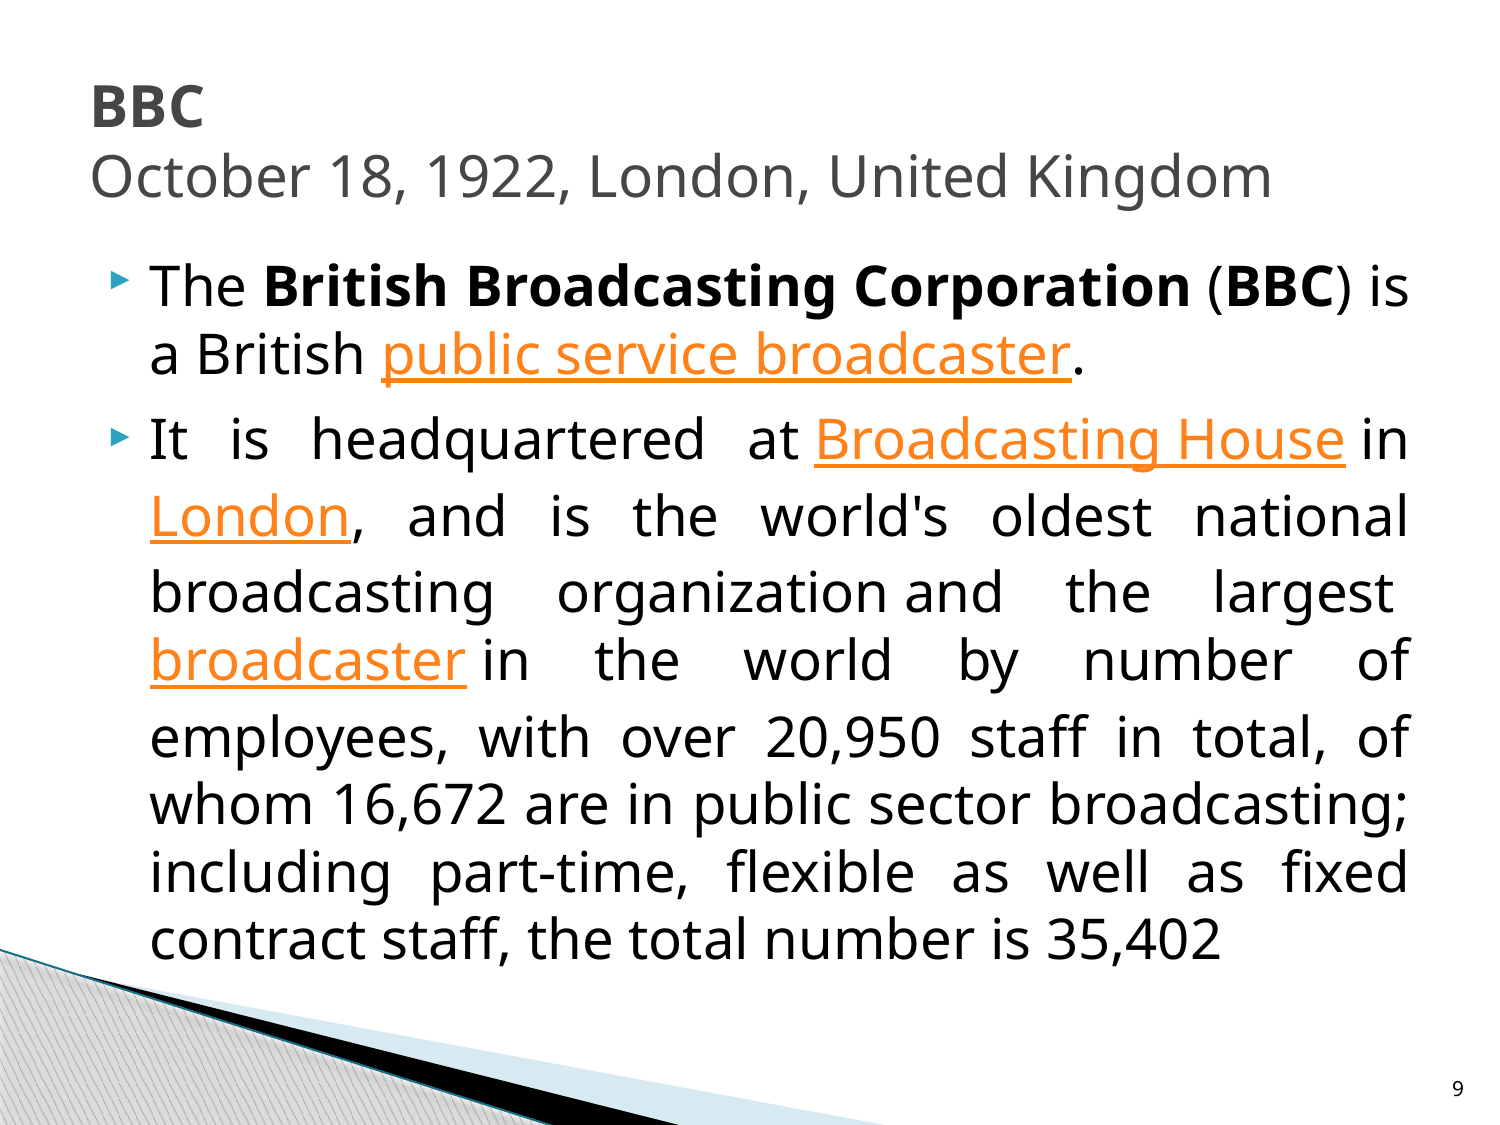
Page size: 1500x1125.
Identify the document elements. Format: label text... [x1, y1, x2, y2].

title BBC October 18, 1922, London, United Kingdom [75, 45, 1425, 233]
list The British Broadcasting Corporation (BBC) is a British public service broadcaster. It is headquartered at Broadcasting House in London, and is the world's oldest national broadcasting organization and the largest broadcaster in the world by number of employees, with over 20,950 staff in total, of whom 16,672 are in public sector broadcasting; including part-time, flexible as well as fixed contract staff, the total number is 35,402 [75, 243, 1425, 986]
slide_number 9 [1418, 1051, 1479, 1112]
